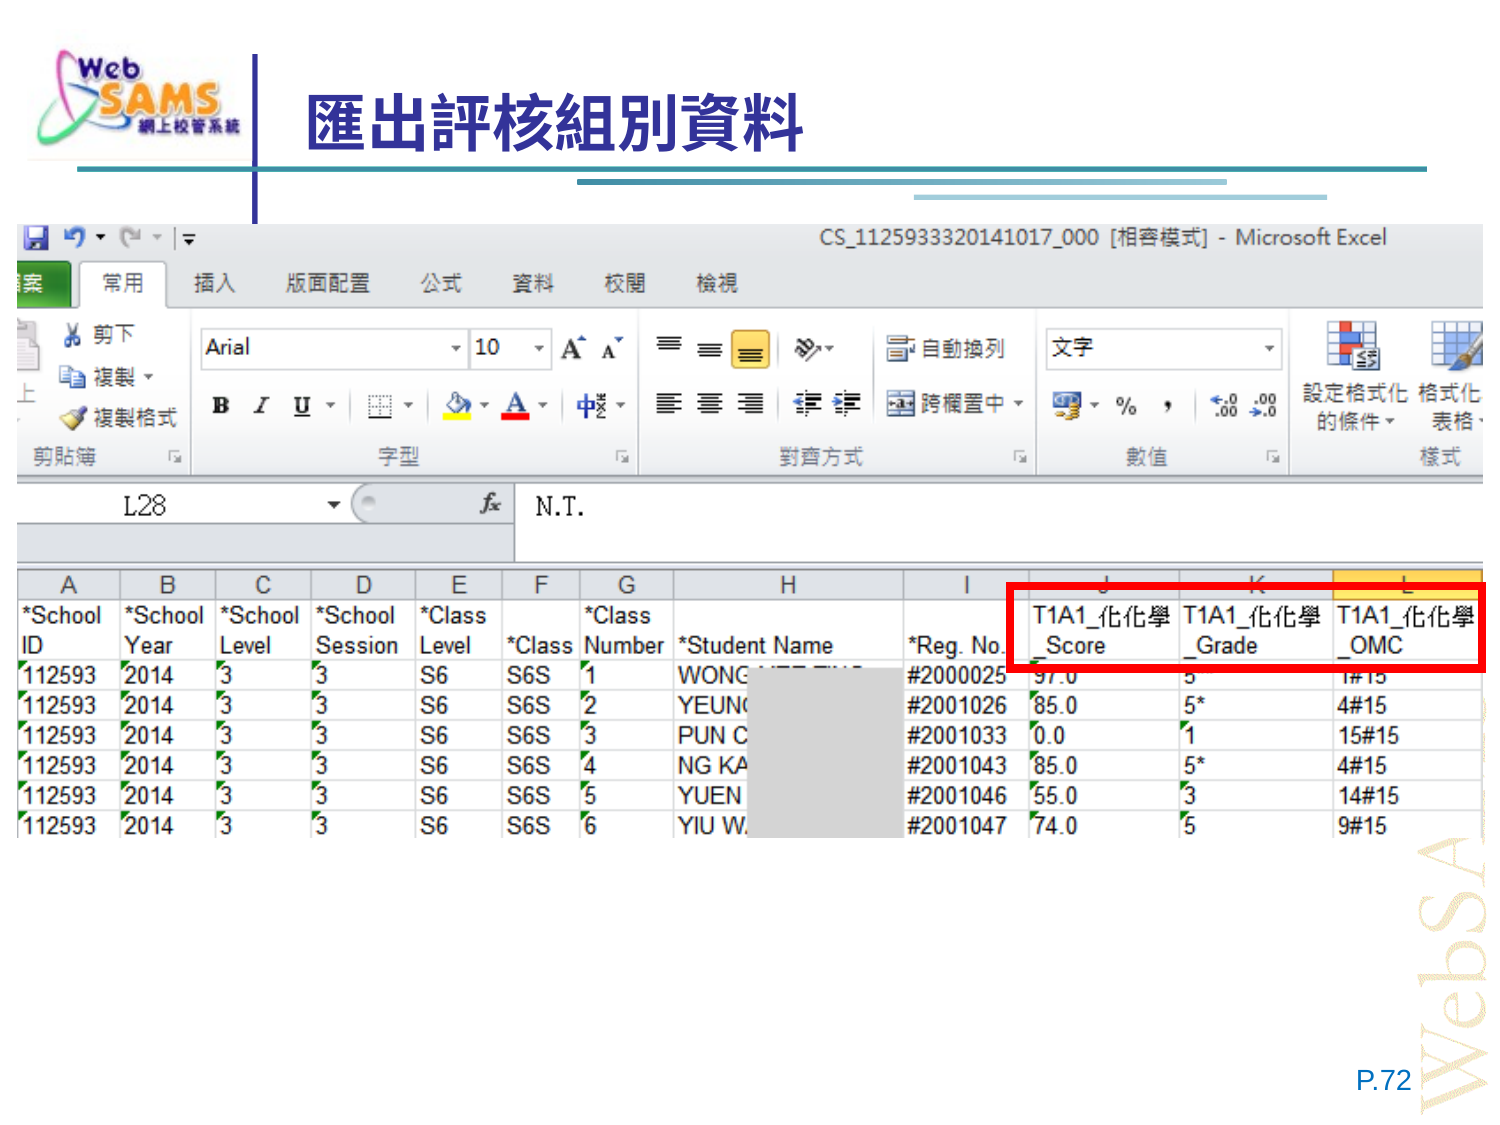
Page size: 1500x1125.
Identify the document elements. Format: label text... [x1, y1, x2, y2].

slide_number P.72 [1114, 1028, 1428, 1105]
picture [17, 223, 1500, 1117]
title 匯出評核組別資料 [289, 41, 1465, 167]
picture [27, 29, 253, 161]
